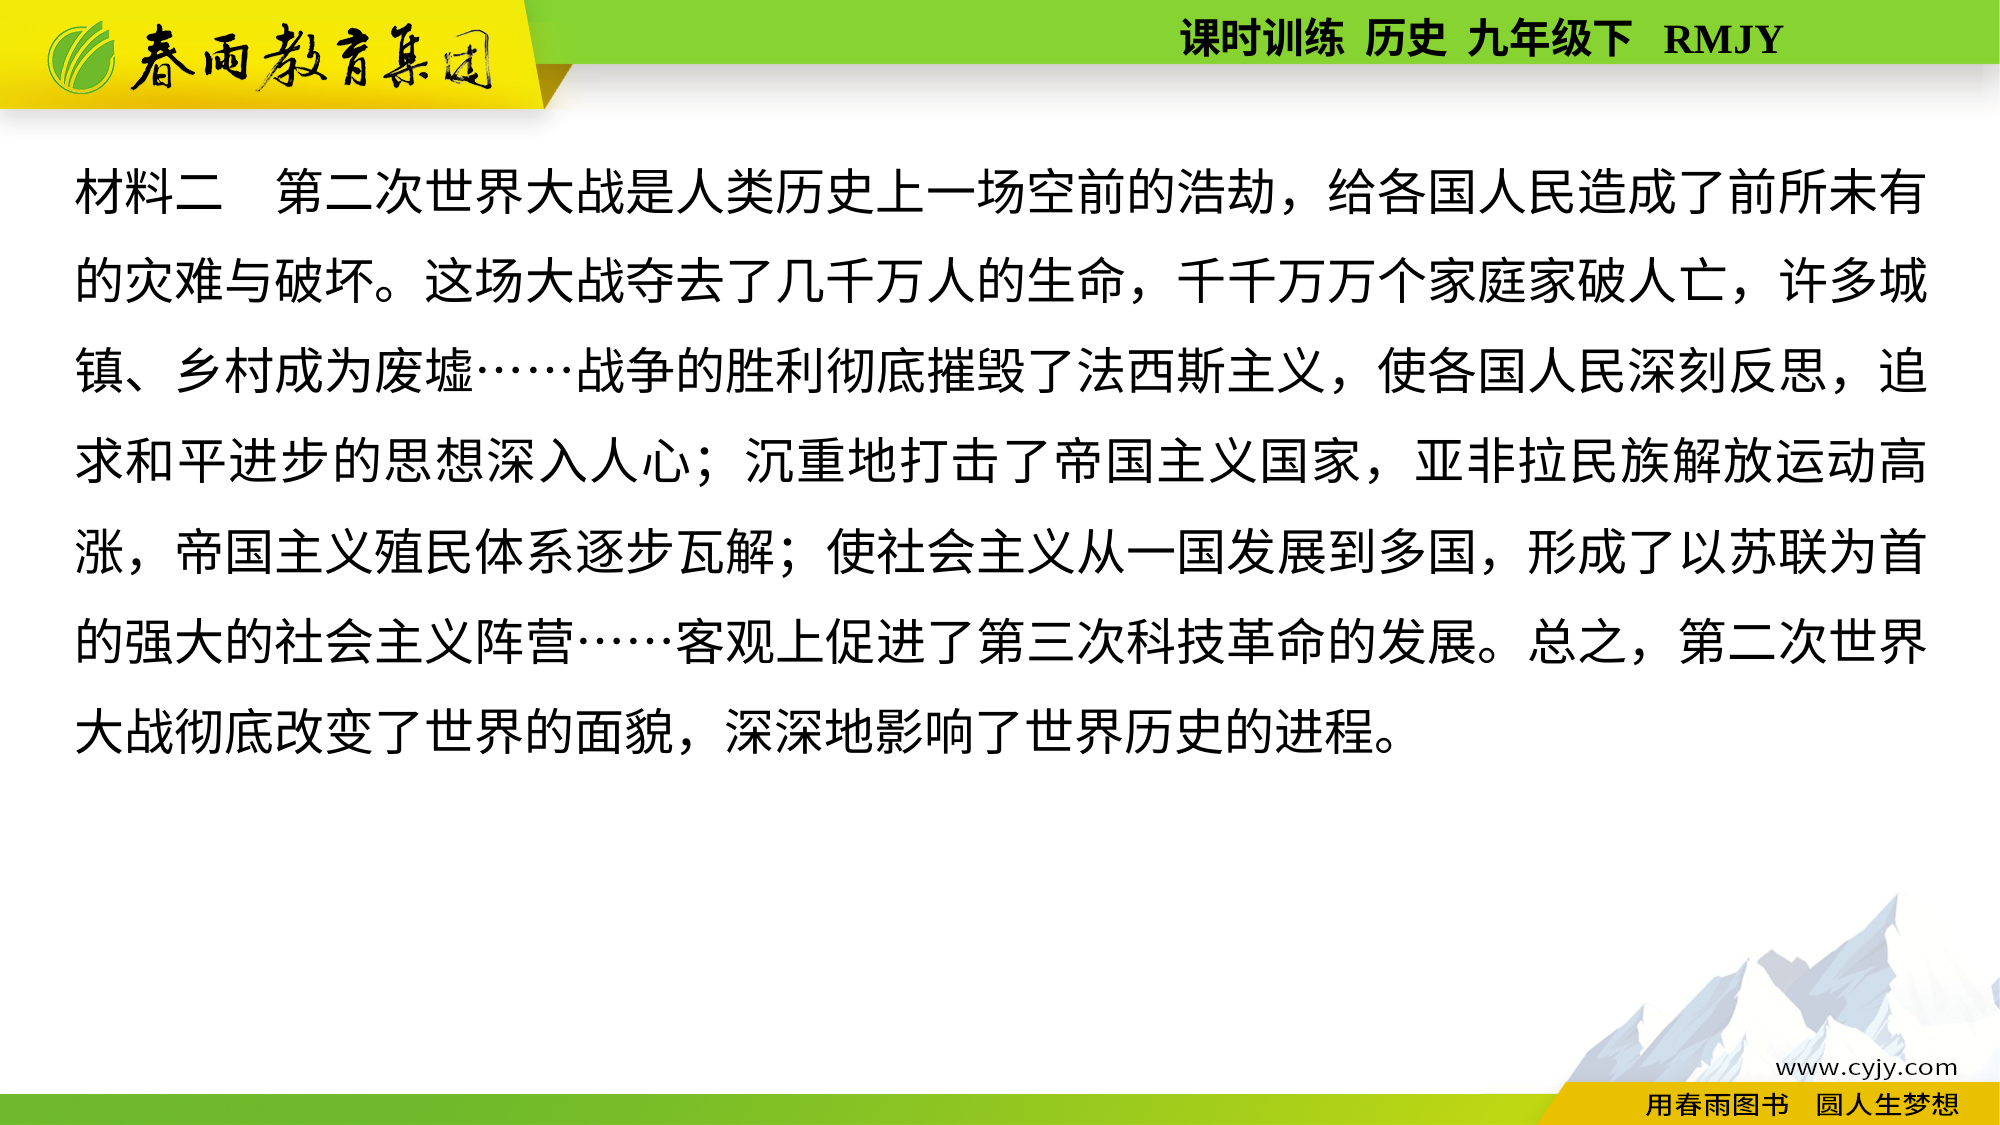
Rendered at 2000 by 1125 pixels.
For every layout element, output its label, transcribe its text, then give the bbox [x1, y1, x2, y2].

picture [0, 0, 2000, 1125]
list 材料二 第二次世界大战是人类历史上一场空前的浩劫，给各国人民造成了前所未有的灾难与破坏。这场大战夺去了几千万人的生命，千千万万个家庭家破人亡，许多城镇、乡村成为废墟……战争的胜利彻底摧毁了法西斯主义，使各国人民深刻反思，追求和平进步的思想深入人心；沉重地打击了帝国主义国家，亚非拉民族解放运动高涨，帝国主义殖民体系逐步瓦解；使社会主义从一国发展到多国，形成了以苏联为首的强大的社会主义阵营……客观上促进了第三次科技革命的发展。总之，第二次世界大战彻底改变了世界的面貌，深深地影响了世界历史的进程。 [59, 122, 1944, 763]
